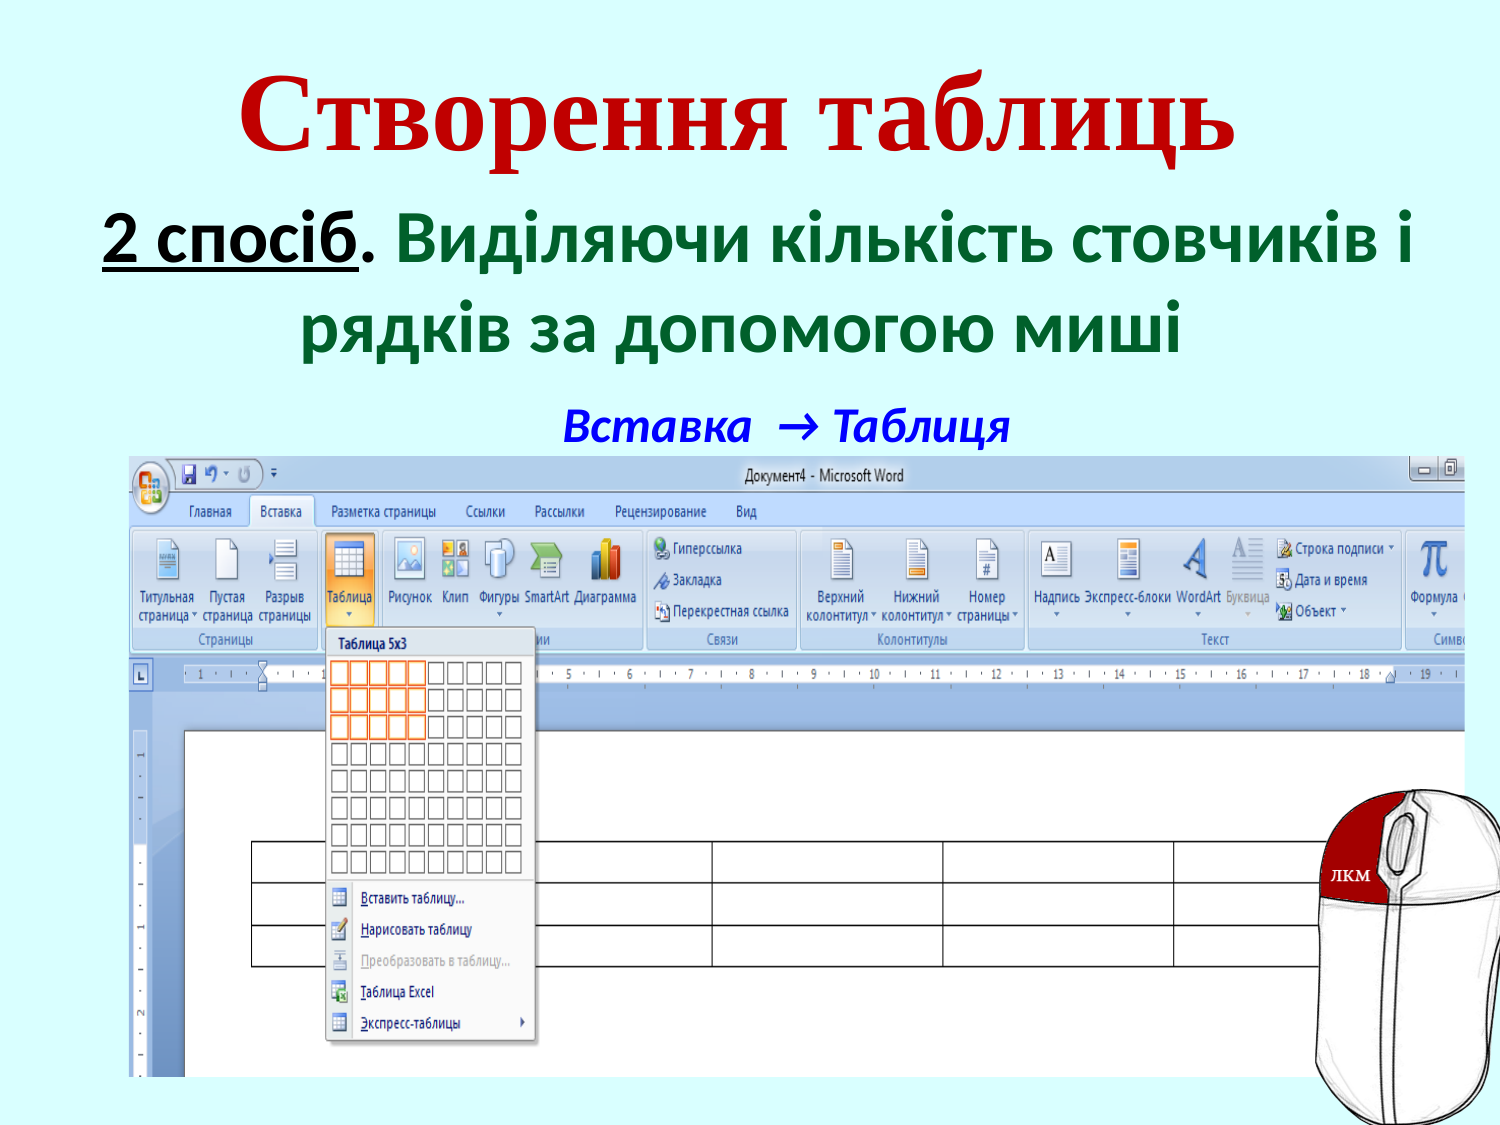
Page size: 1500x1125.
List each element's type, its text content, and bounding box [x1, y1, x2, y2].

list Вставка → Таблиця [176, 385, 1397, 456]
text_box [128, 456, 1465, 1077]
title 2 спосіб. Виділяючи кількість стовчиків і рядків за допомогою миші [17, 160, 1500, 394]
picture [1288, 774, 1500, 1125]
text_box Створення таблиць [221, 30, 1281, 181]
